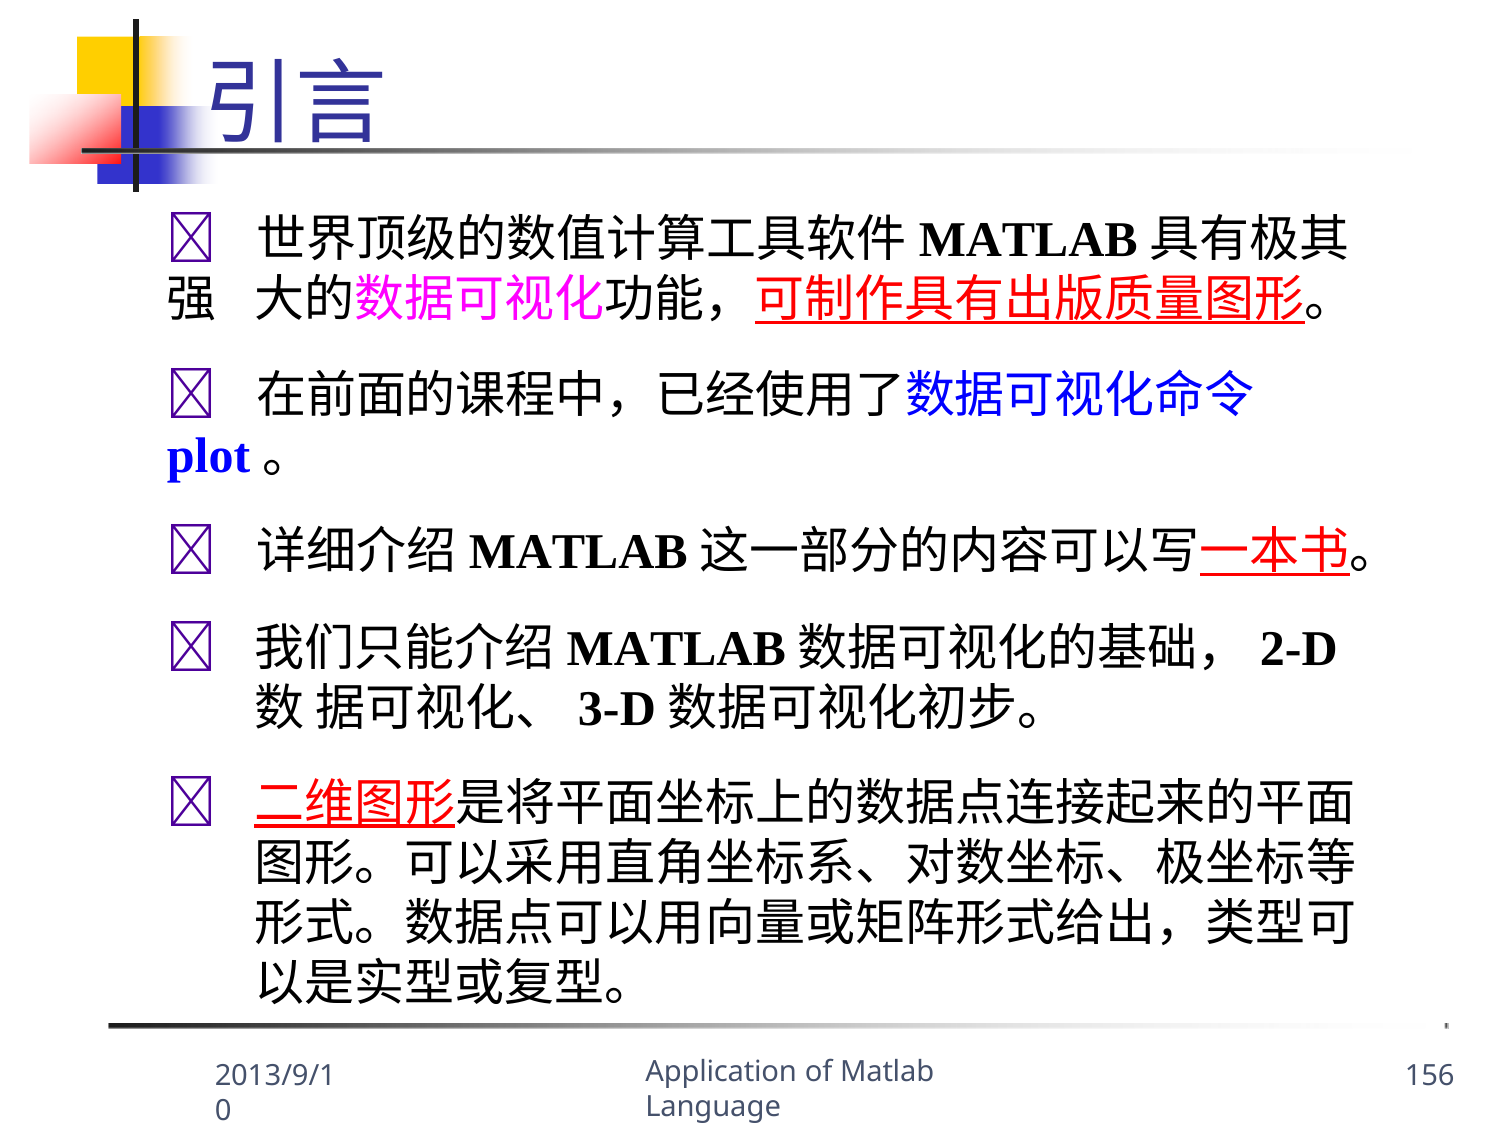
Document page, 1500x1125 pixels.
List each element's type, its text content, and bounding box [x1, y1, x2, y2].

text_box  世界顶级的数值计算工具软件MATLAB具有极其强 [164, 206, 1373, 266]
picture [29, 36, 219, 184]
footer 2013/9/10 [212, 1056, 351, 1125]
picture [390, 148, 1431, 154]
text_box 引言 [201, 43, 390, 154]
slide_number 156 [1400, 1056, 1457, 1125]
text_box 大的数据可视化功能，可制作具有出版质量图形。  在前面的课程中，已经使用了数据可视化命令plot。  详细介绍MATLAB这一部分的内容可以写一本书。  我们只能介绍MATLAB数据可视化的基础，2-D数 据可视化、3-D数据可视化初步。  二维图形是将平面坐标上的数据点连接起来的平面 图形。可以采用直角坐标系、对数坐标、极坐标等 形式。数据点可以用向量或矩阵形式给出，类型可 以是实型或复型。 [164, 266, 1390, 1011]
picture [108, 1023, 1458, 1029]
slide_number Application of Matlab Language [643, 1051, 987, 1125]
